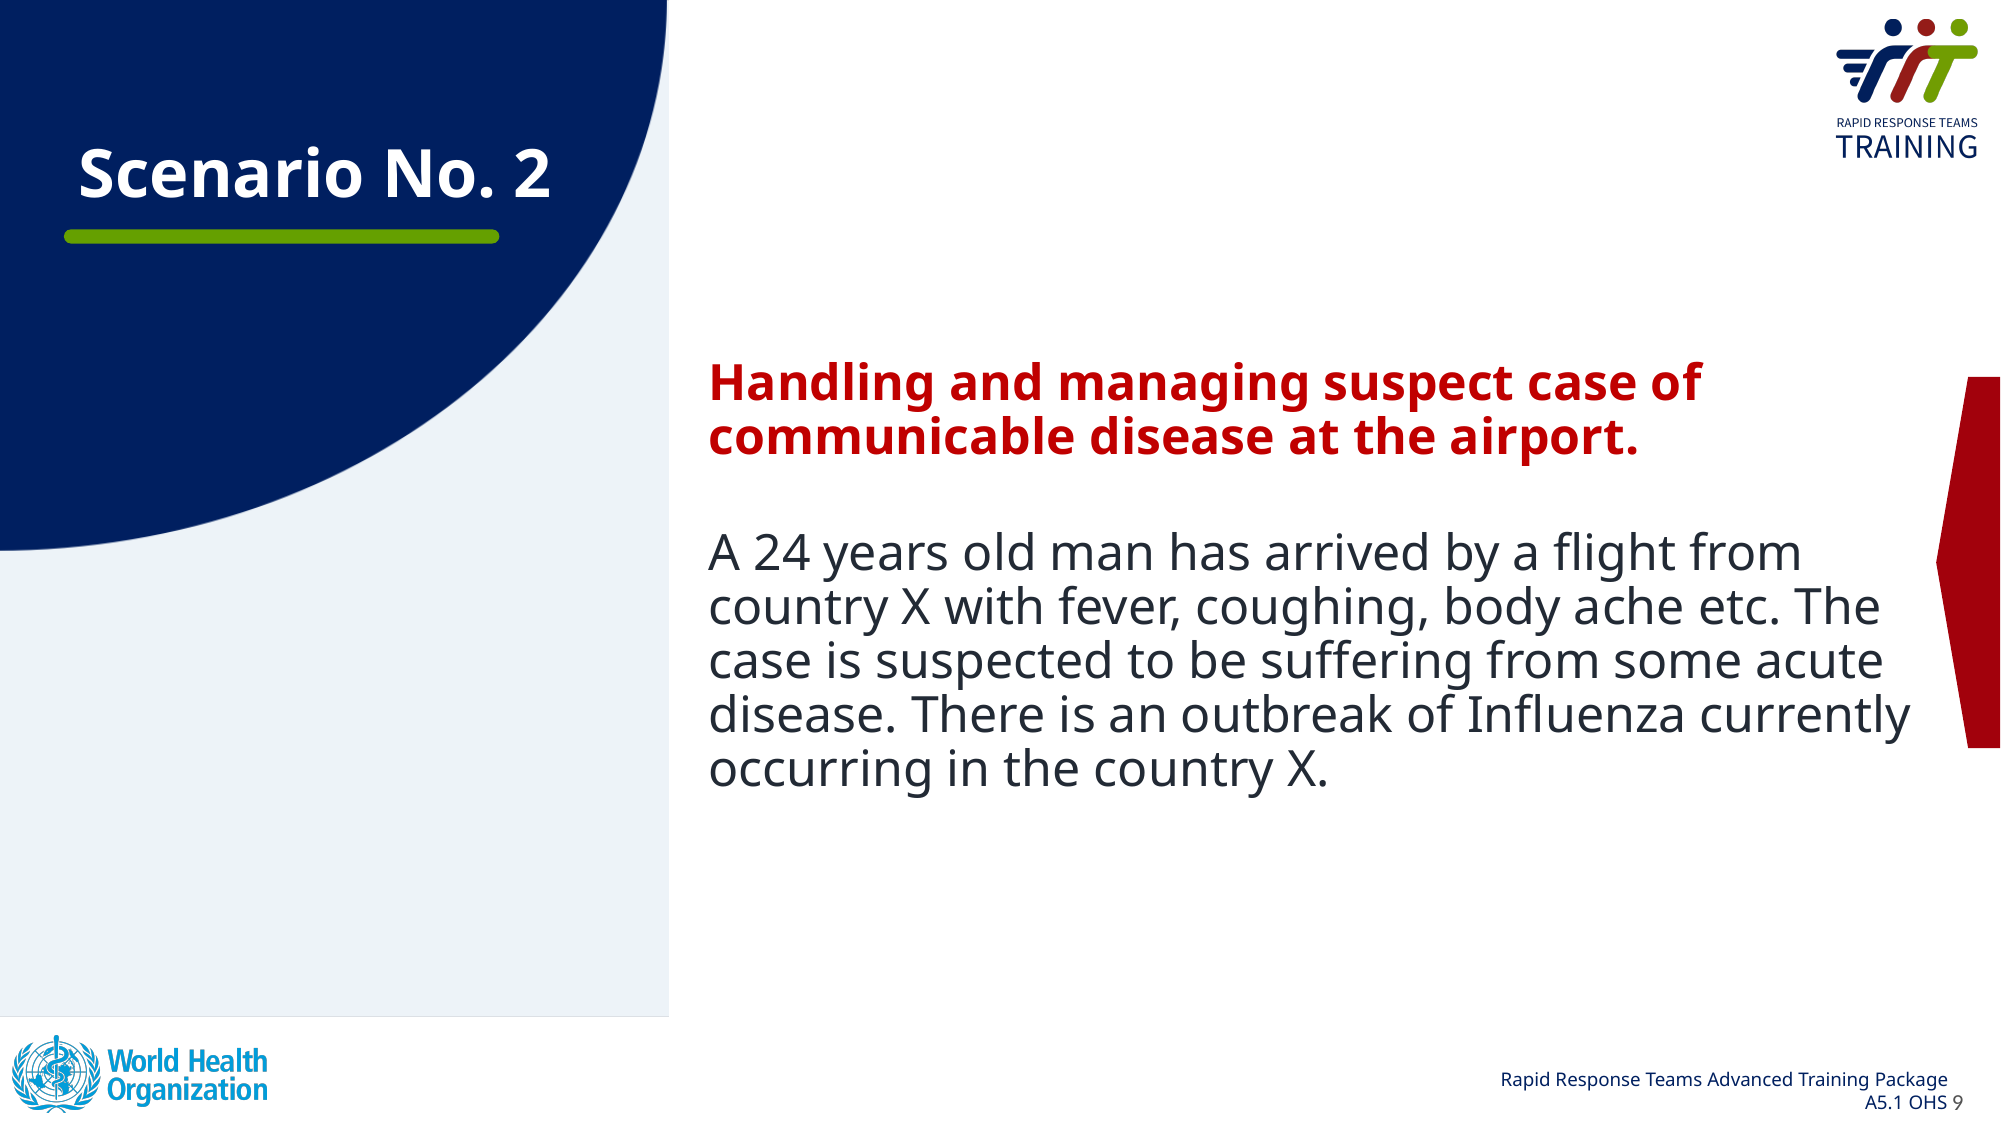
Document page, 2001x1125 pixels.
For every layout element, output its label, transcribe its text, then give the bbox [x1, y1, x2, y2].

picture [58, 1050, 64, 1058]
picture [1835, 19, 1978, 167]
picture [0, 0, 669, 1018]
text_box Scenario No. 2 [71, 132, 769, 238]
picture [12, 1035, 267, 1113]
list Handling and managing suspect case of communicable disease at the airport. A 24 years old man has arrived by a flight from country X with fever, coughing, body ache etc. The case is suspected to be suffering from some acute disease. There is an outbreak of Influenza currently occurring in the country X. [700, 349, 1937, 1049]
picture [12, 1083, 48, 1113]
slide_number 9 [1882, 1049, 1912, 1082]
text_box [63, 229, 500, 244]
